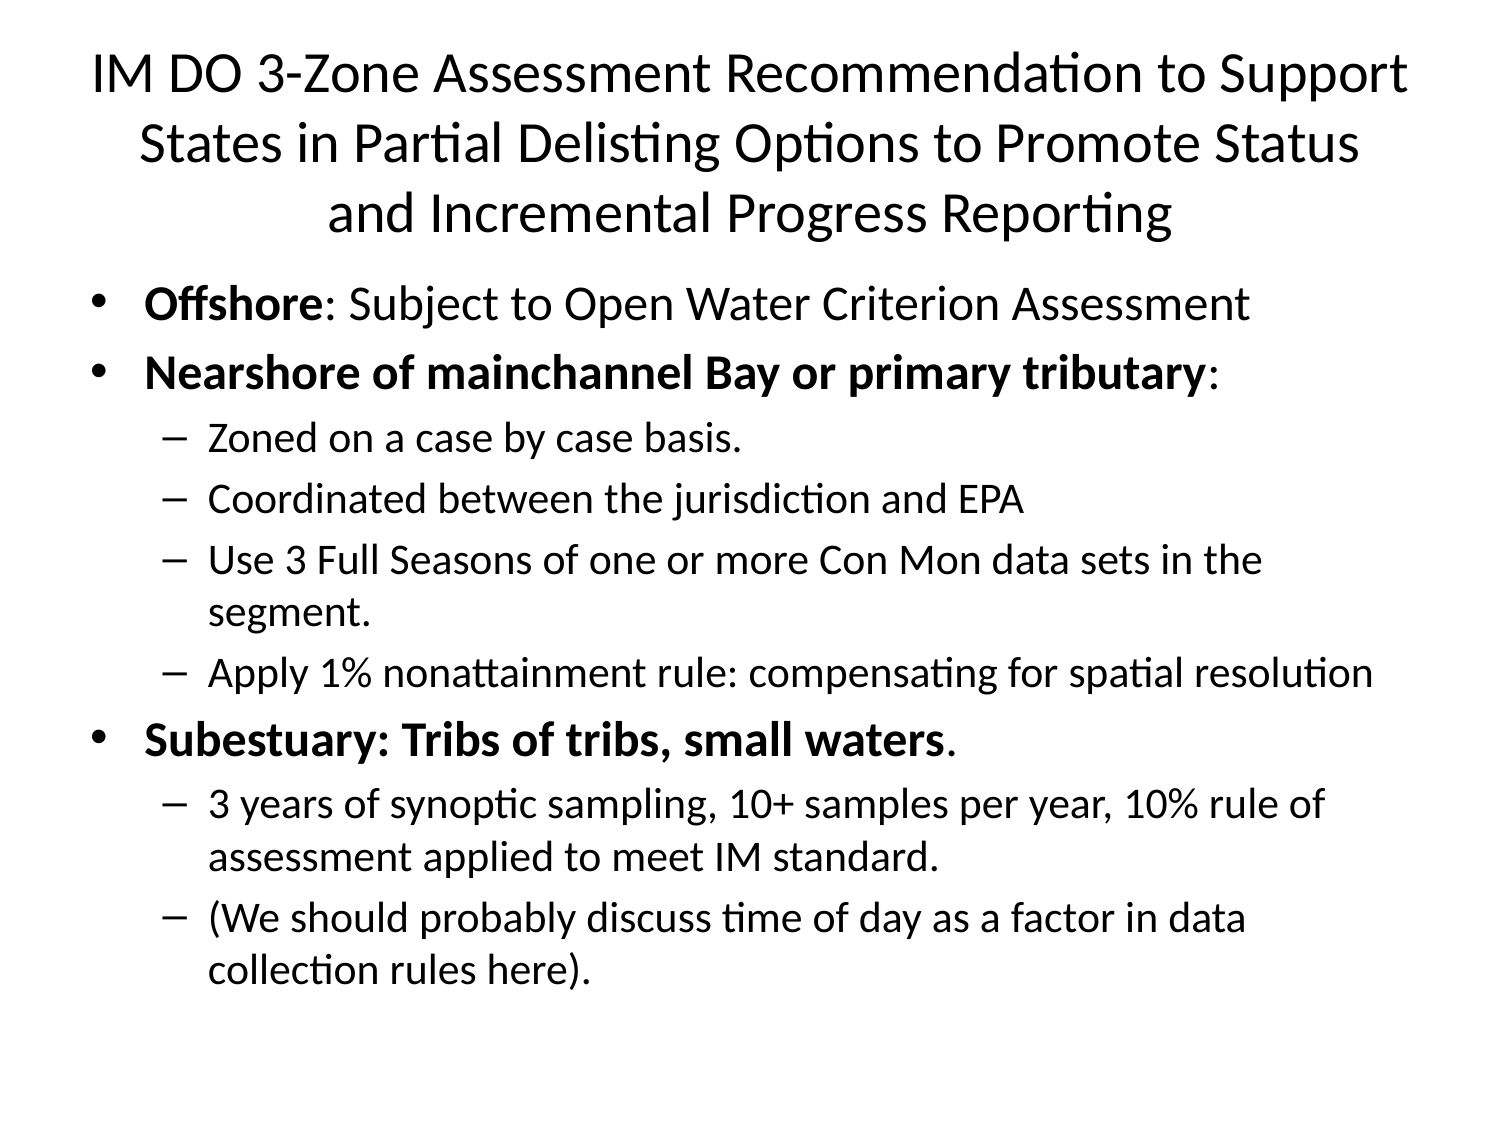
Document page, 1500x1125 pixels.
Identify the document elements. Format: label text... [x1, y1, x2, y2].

title IM DO 3-Zone Assessment Recommendation to Support States in Partial Delisting Options to Promote Status and Incremental Progress Reporting [75, 45, 1425, 233]
list Offshore: Subject to Open Water Criterion Assessment Nearshore of mainchannel Bay or primary tributary: Zoned on a case by case basis. Coordinated between the jurisdiction and EPA Use 3 Full Seasons of one or more Con Mon data sets in the segment. Apply 1% nonattainment rule: compensating for spatial resolution Subestuary: Tribs of tribs, small waters. 3 years of synoptic sampling, 10+ samples per year, 10% rule of assessment applied to meet IM standard. (We should probably discuss time of day as a factor in data collection rules here). [75, 262, 1425, 1005]
